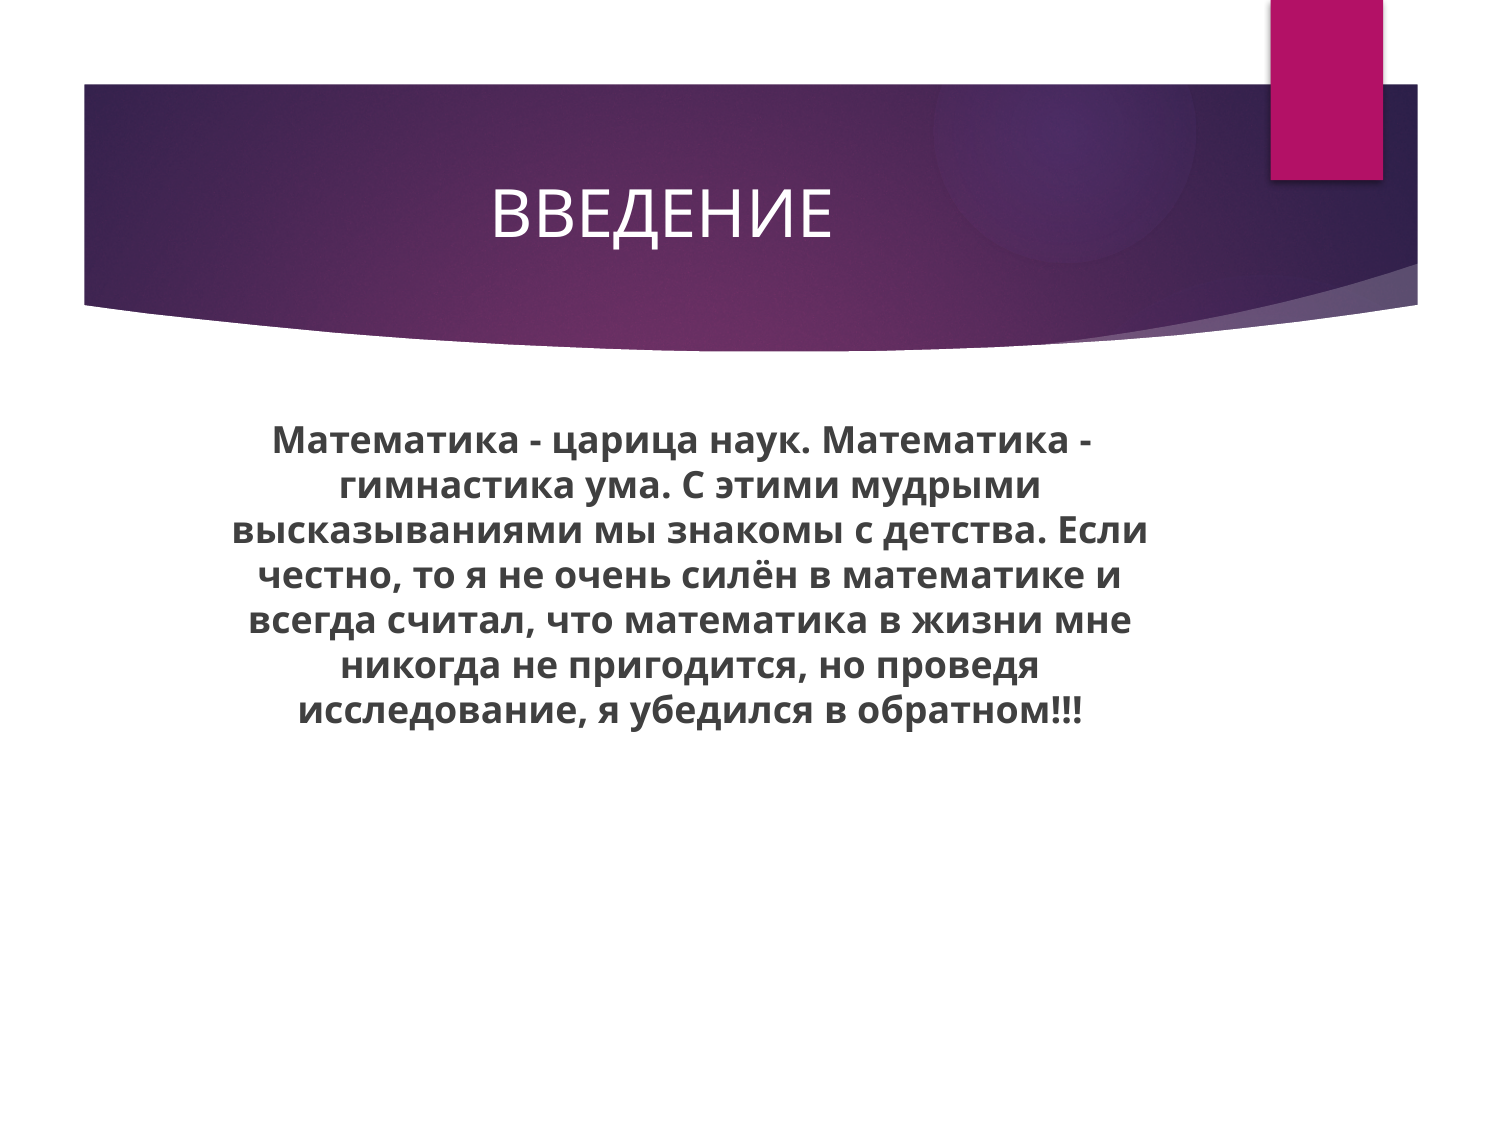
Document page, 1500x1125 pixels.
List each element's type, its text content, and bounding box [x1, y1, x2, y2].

title ВВЕДЕНИЕ [142, 152, 1183, 269]
list Математика - царица наук. Математика - гимнастика ума. С этими мудрыми высказываниями мы знакомы с детства. Если честно, то я не очень силён в математике и всегда считал, что математика в жизни мне никогда не пригодится, но проведя исследование, я убедился в обратном!!! [141, 408, 1183, 988]
